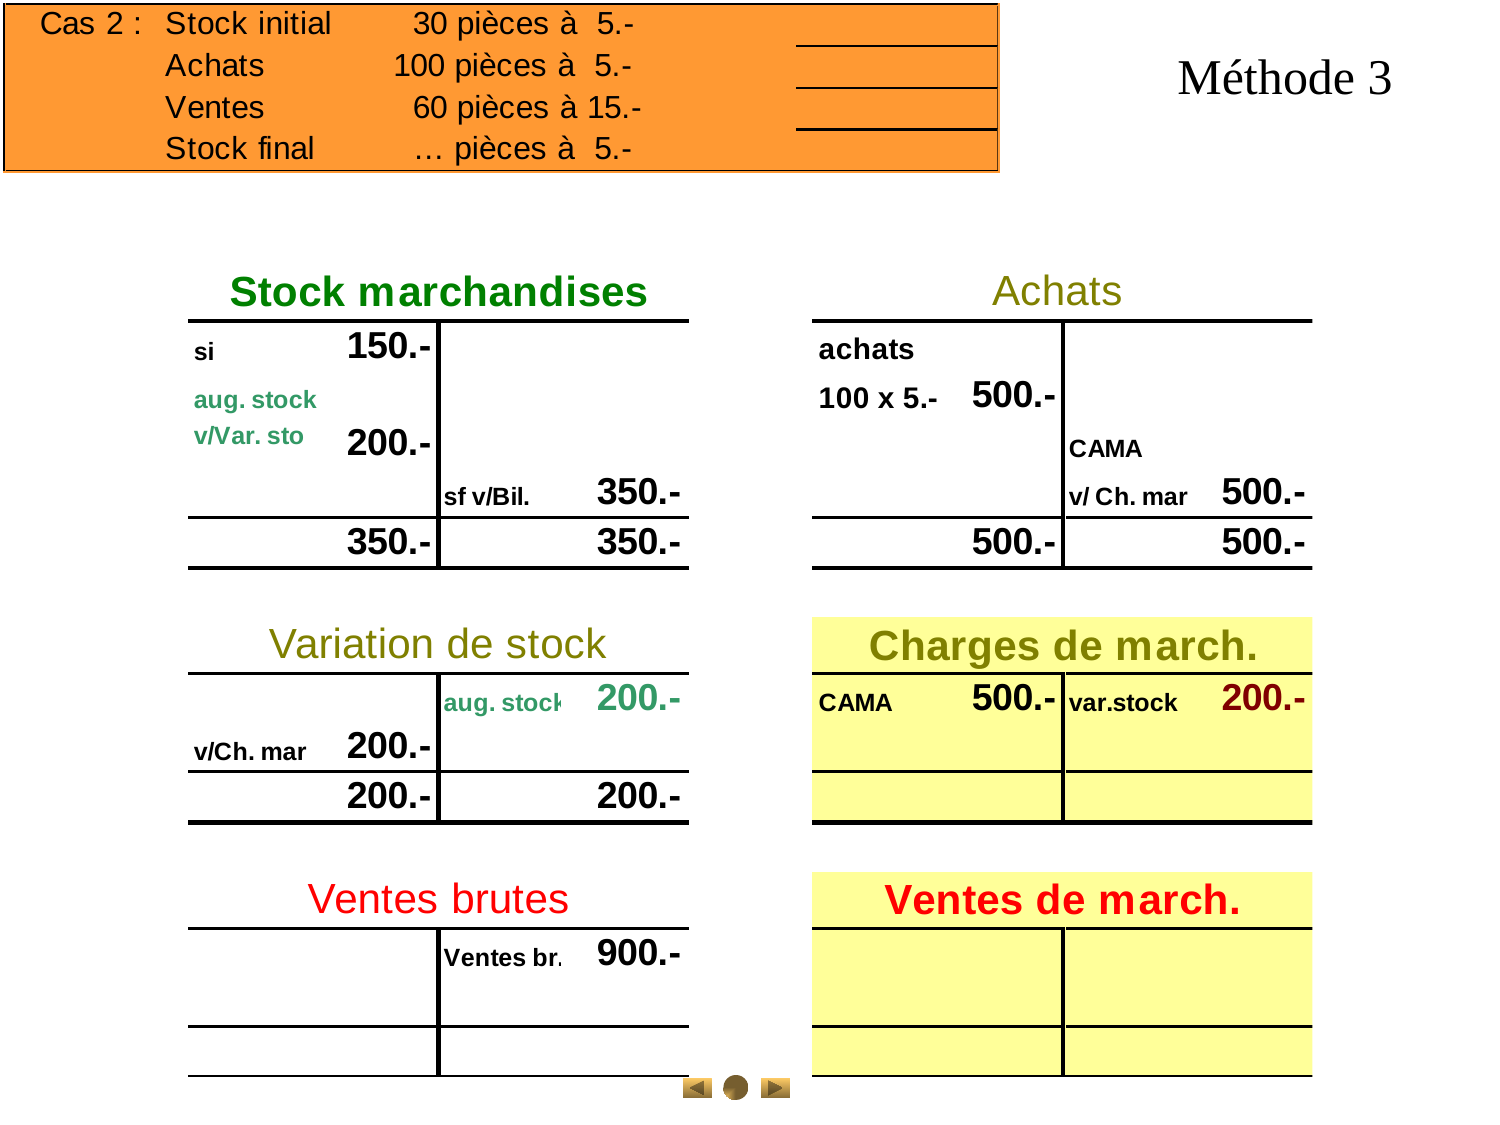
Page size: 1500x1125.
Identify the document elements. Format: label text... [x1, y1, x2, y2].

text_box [187, 237, 1314, 1079]
text_box Méthode 3 [1162, 37, 1475, 113]
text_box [3, 3, 1000, 173]
